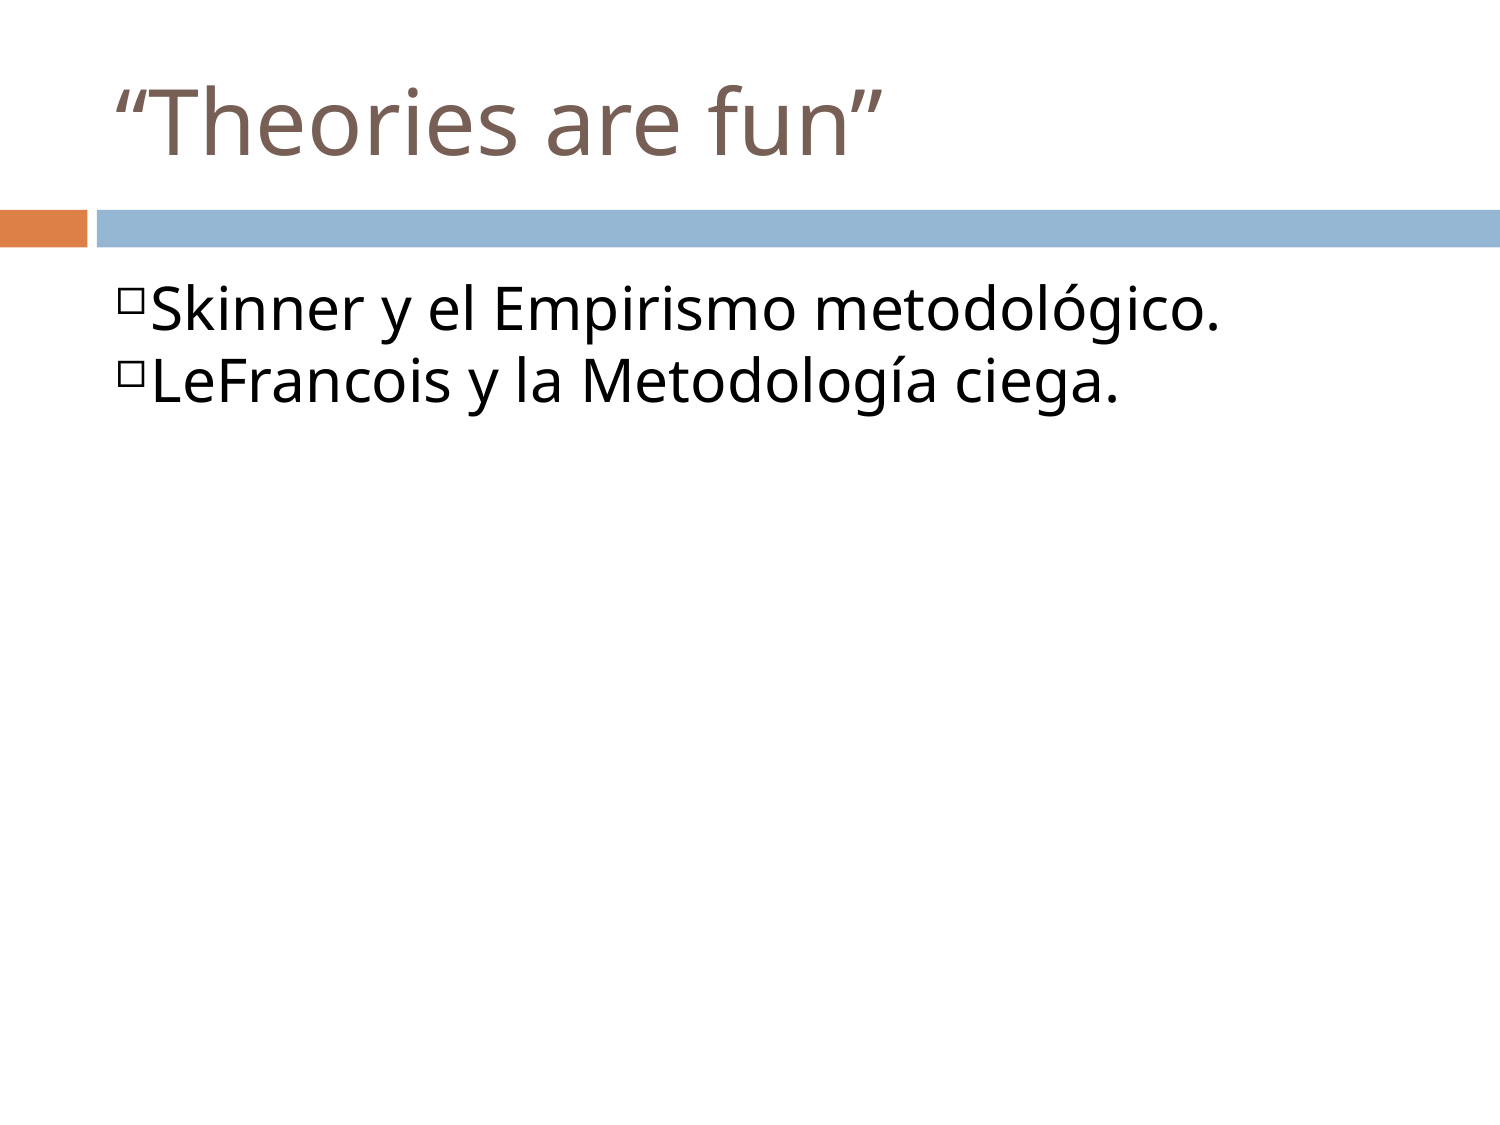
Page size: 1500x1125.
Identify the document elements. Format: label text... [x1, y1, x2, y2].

text_box Skinner y el Empirismo metodológico. LeFrancois y la Metodología ciega. [100, 262, 1438, 1000]
text_box “Theories are fun” [100, 37, 1438, 200]
